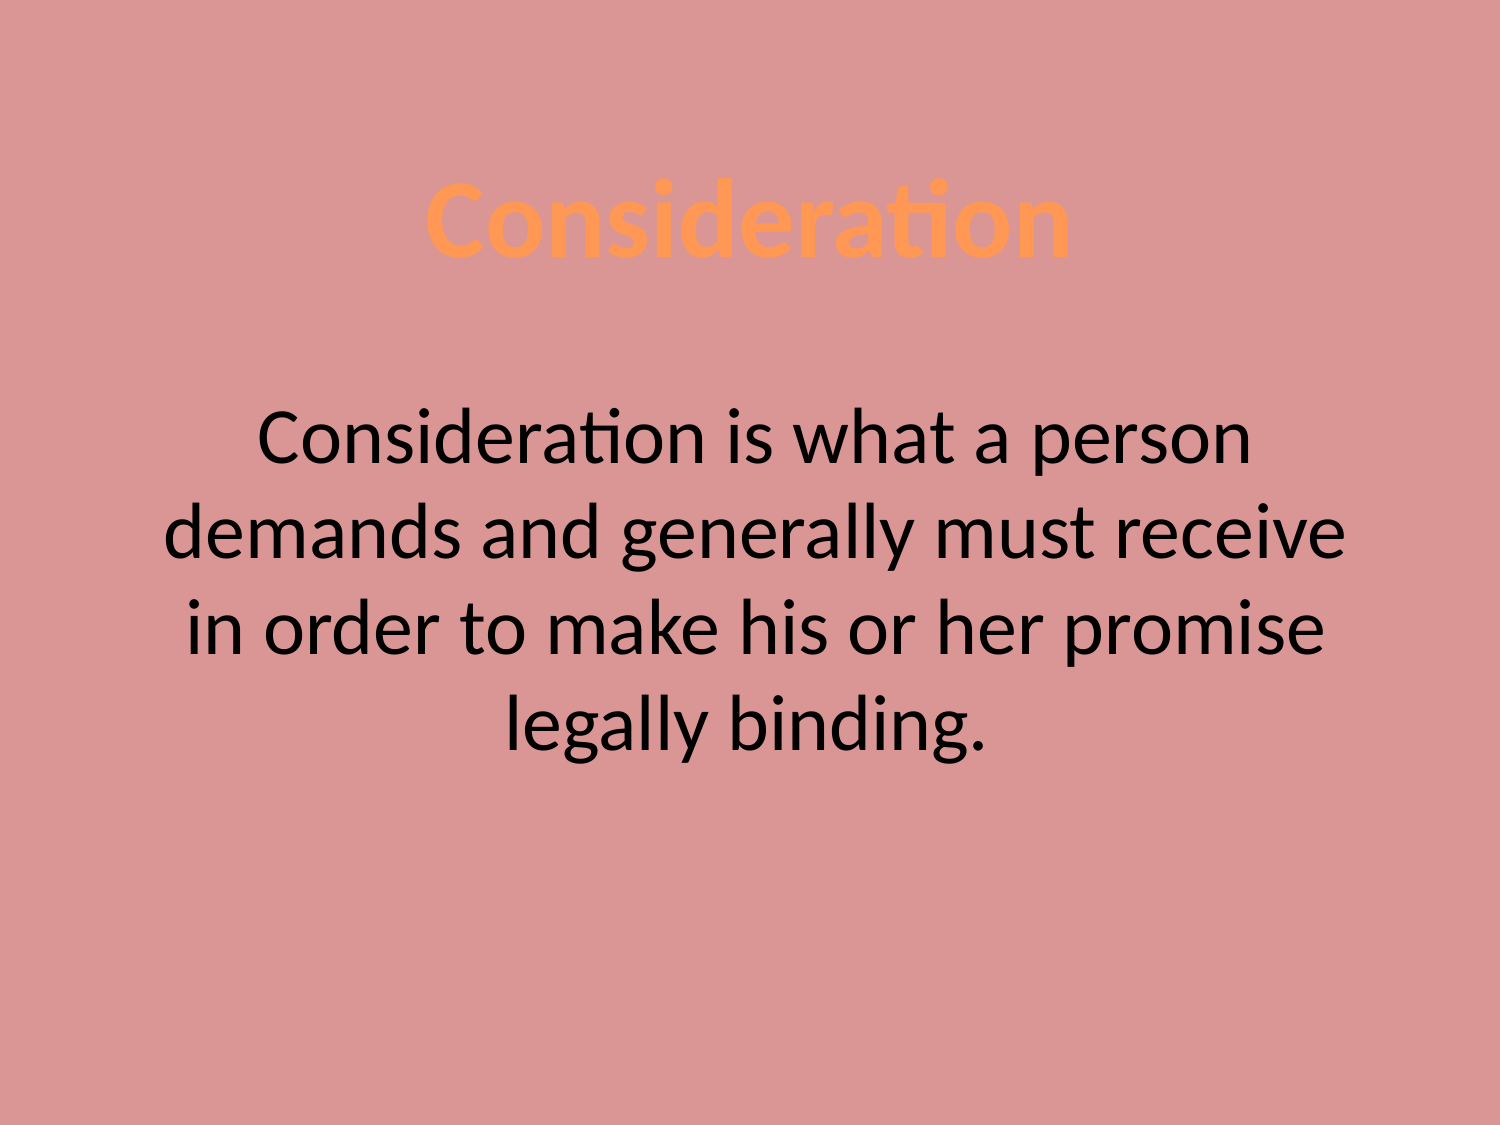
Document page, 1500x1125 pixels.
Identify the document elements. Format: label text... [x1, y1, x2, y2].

title Consideration is what a person demands and generally must receive in order to make his or her promise legally binding. [112, 375, 1400, 775]
text_box Consideration [410, 137, 1090, 288]
